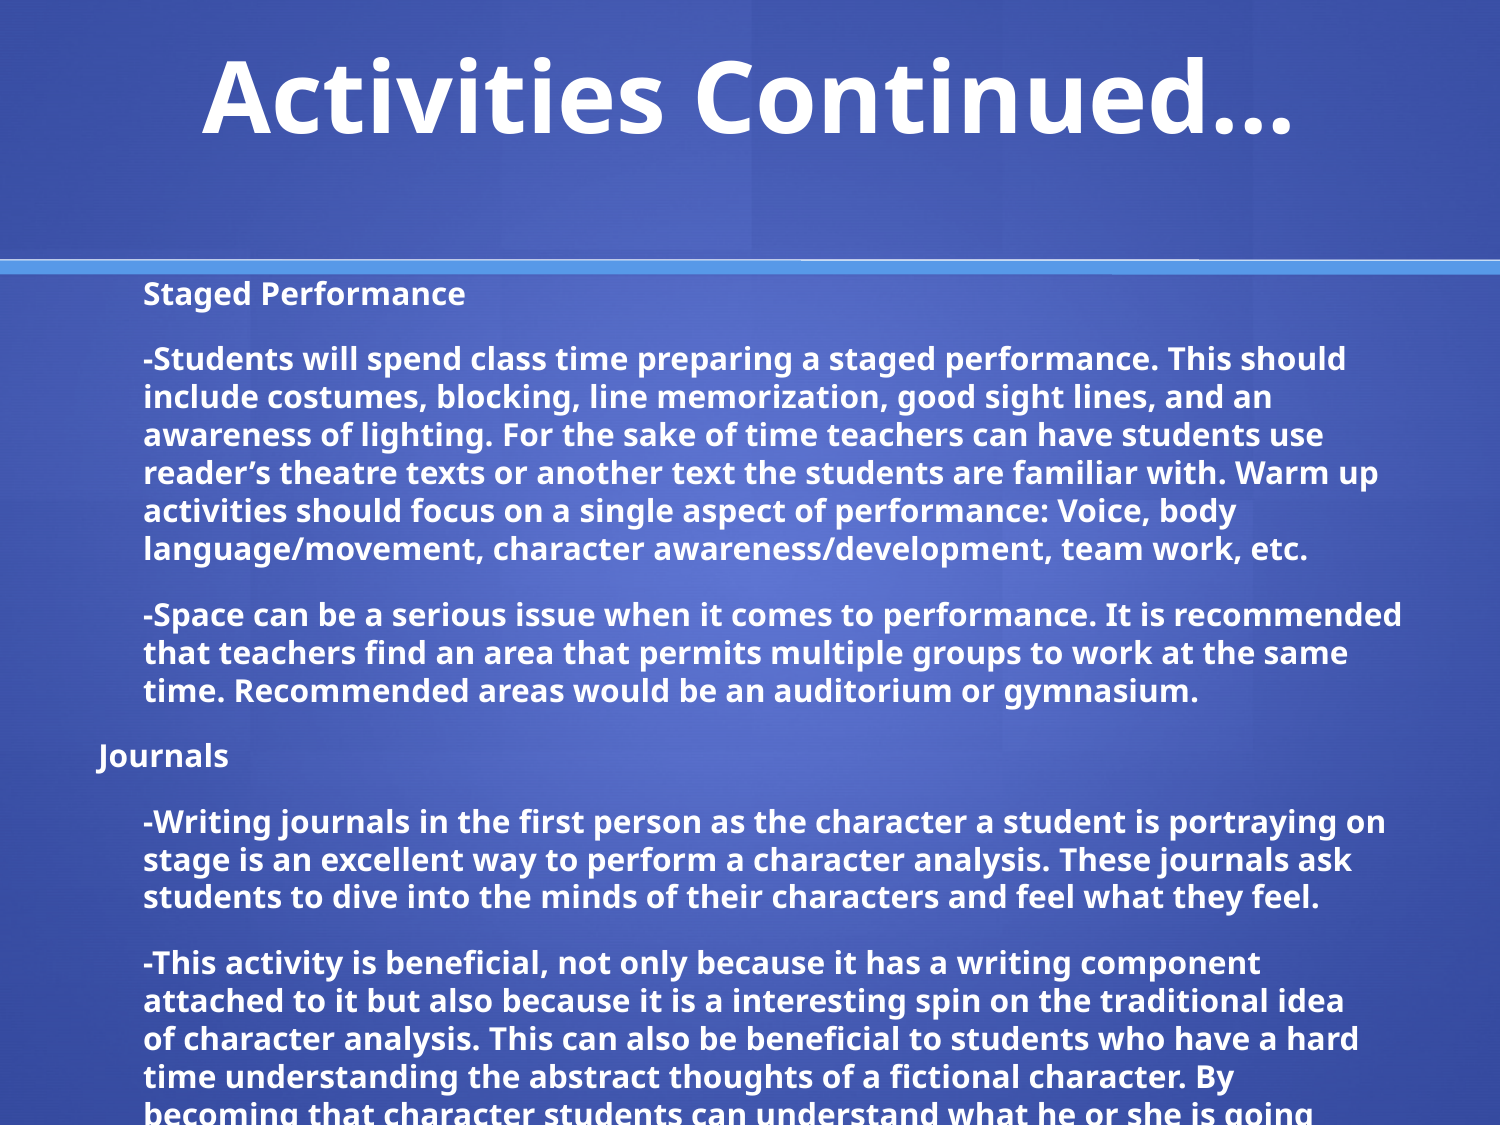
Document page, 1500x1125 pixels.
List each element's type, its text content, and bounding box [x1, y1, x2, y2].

list Staged Performance -Students will spend class time preparing a staged performance. This should include costumes, blocking, line memorization, good sight lines, and an awareness of lighting. For the sake of time teachers can have students use reader’s theatre texts or another text the students are familiar with. Warm up activities should focus on a single aspect of performance: Voice, body language/movement, character awareness/development, team work, etc. -Space can be a serious issue when it comes to performance. It is recommended that teachers find an area that permits multiple groups to work at the same time. Recommended areas would be an auditorium or gymnasium. Journals -Writing journals in the first person as the character a student is portraying on stage is an excellent way to perform a character analysis. These journals ask students to dive into the minds of their characters and feel what they feel. -This activity is beneficial, not only because it has a writing component attached to it but also because it is a interesting spin on the traditional idea of character analysis. This can also be beneficial to students who have a hard time understanding the abstract thoughts of a fictional character. By becoming that character students can understand what he or she is going through. [75, 264, 1425, 1125]
title Activities Continued... [75, 0, 1425, 188]
